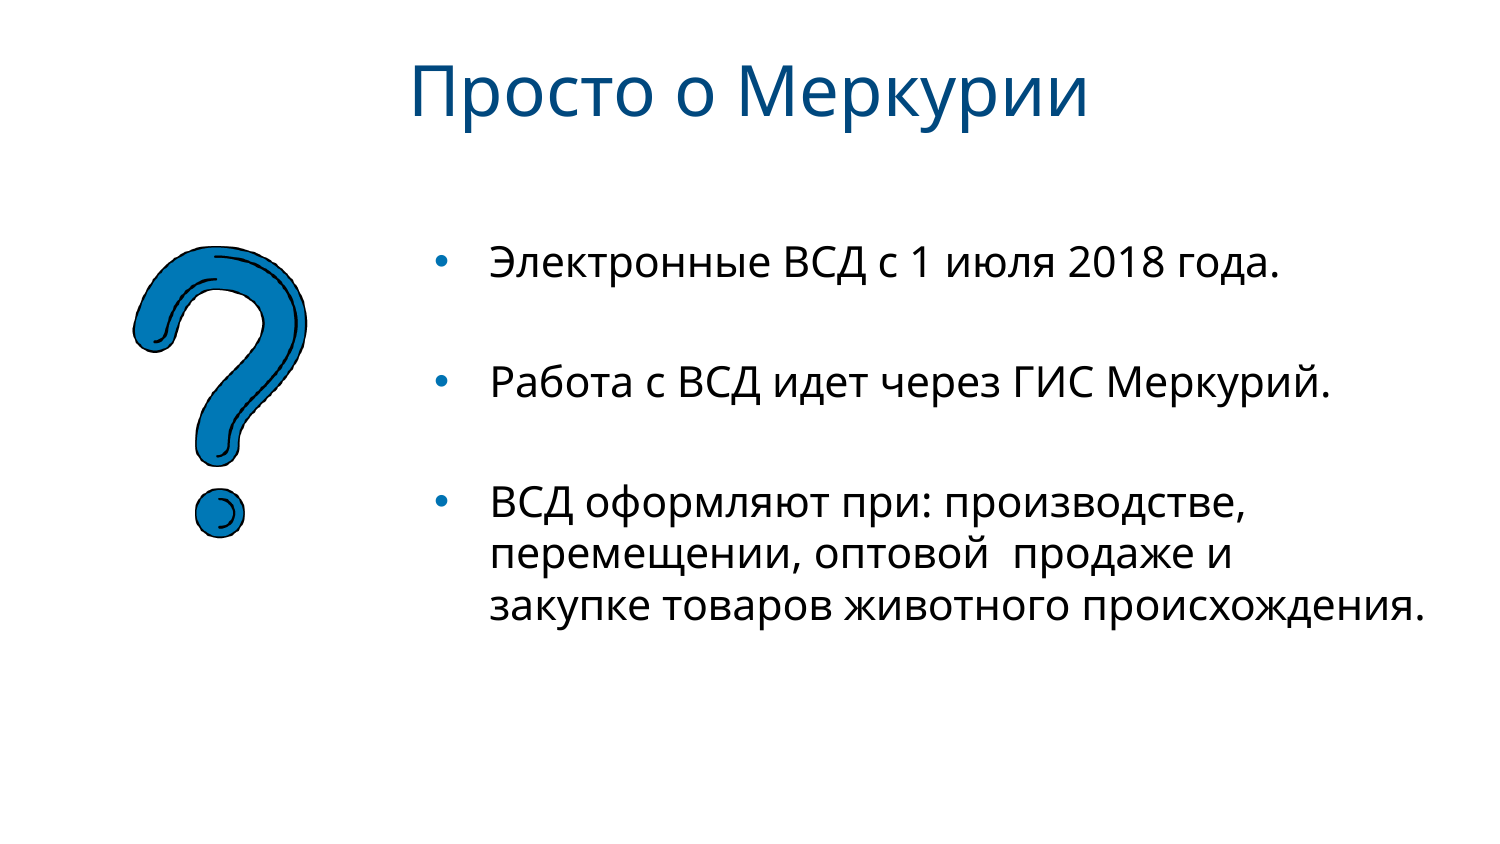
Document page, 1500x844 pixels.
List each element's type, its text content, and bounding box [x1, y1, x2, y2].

list Электронные ВСД с 1 июля 2018 года. Работа с ВСД идет через ГИС Меркурий. ВСД оформляют при: производстве, перемещении, оптовой продаже и закупке товаров животного происхождения. [419, 227, 1447, 680]
picture [76, 209, 364, 558]
title Просто о Меркурии [47, 29, 1453, 147]
